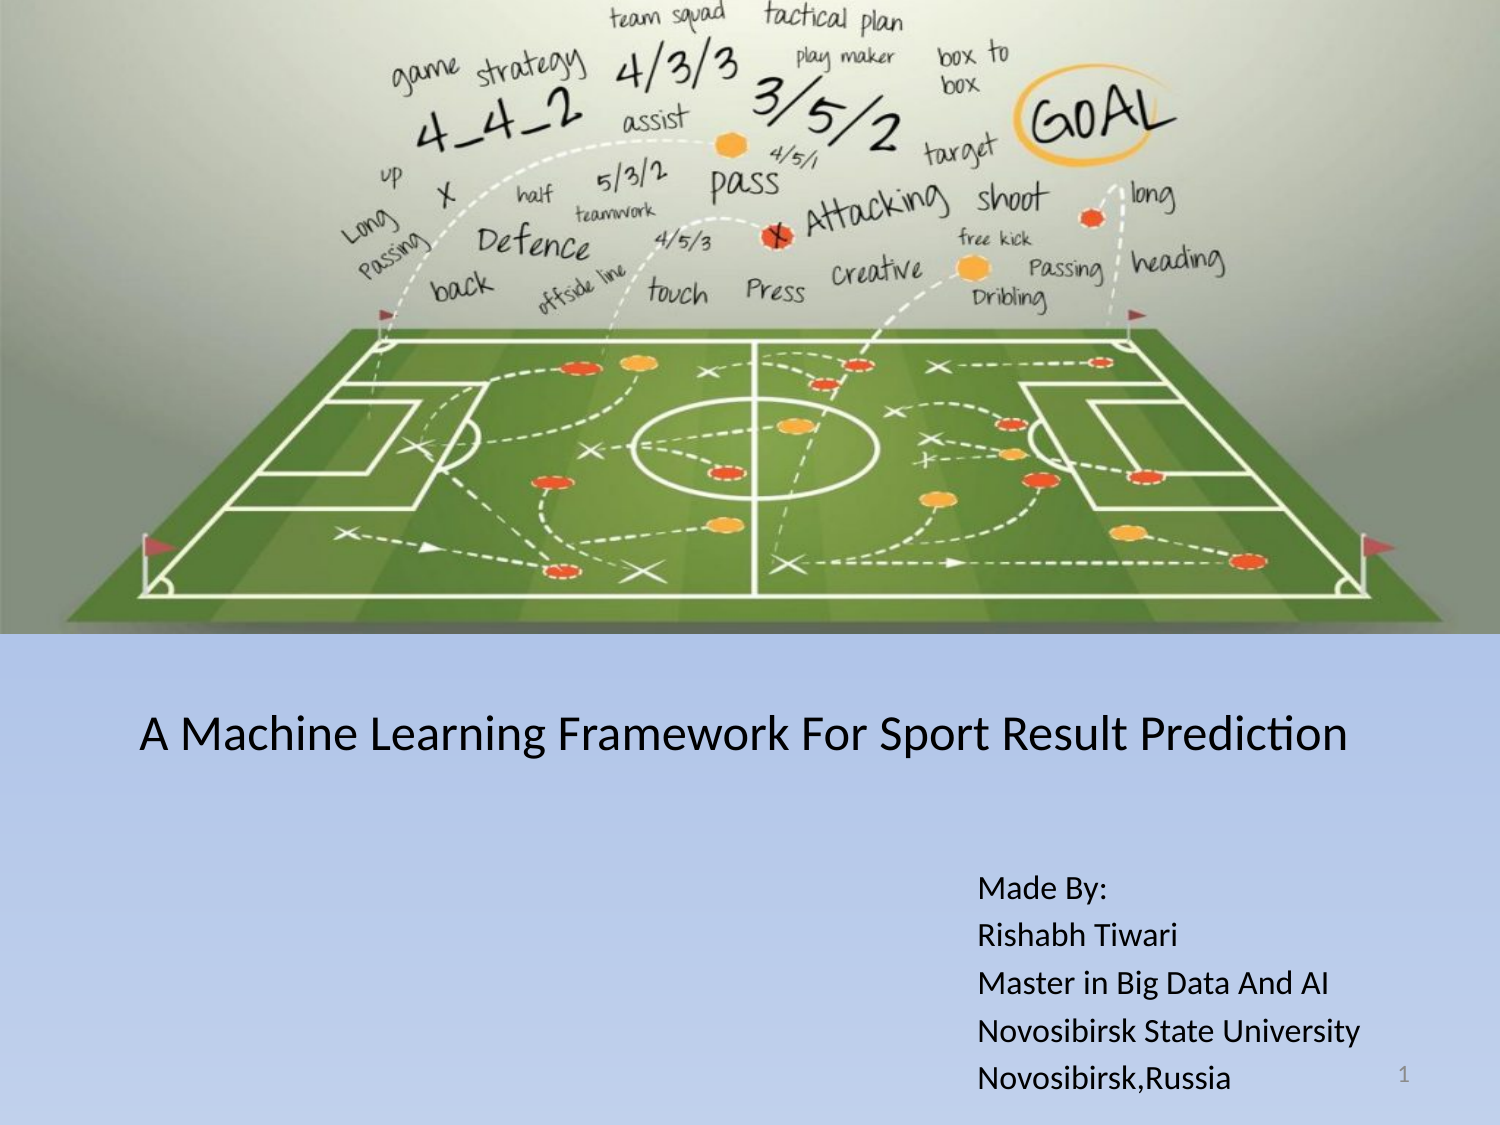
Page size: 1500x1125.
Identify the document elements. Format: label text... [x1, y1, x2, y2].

slide_number 1 [1074, 1042, 1425, 1103]
subtitle Made By: Rishabh Tiwari Master in Big Data And AI Novosibirsk State University Novosibirsk,Russia [962, 857, 1459, 1106]
title A Machine Learning Framework For Sport Result Prediction [107, 643, 1383, 851]
picture [0, 0, 1500, 634]
